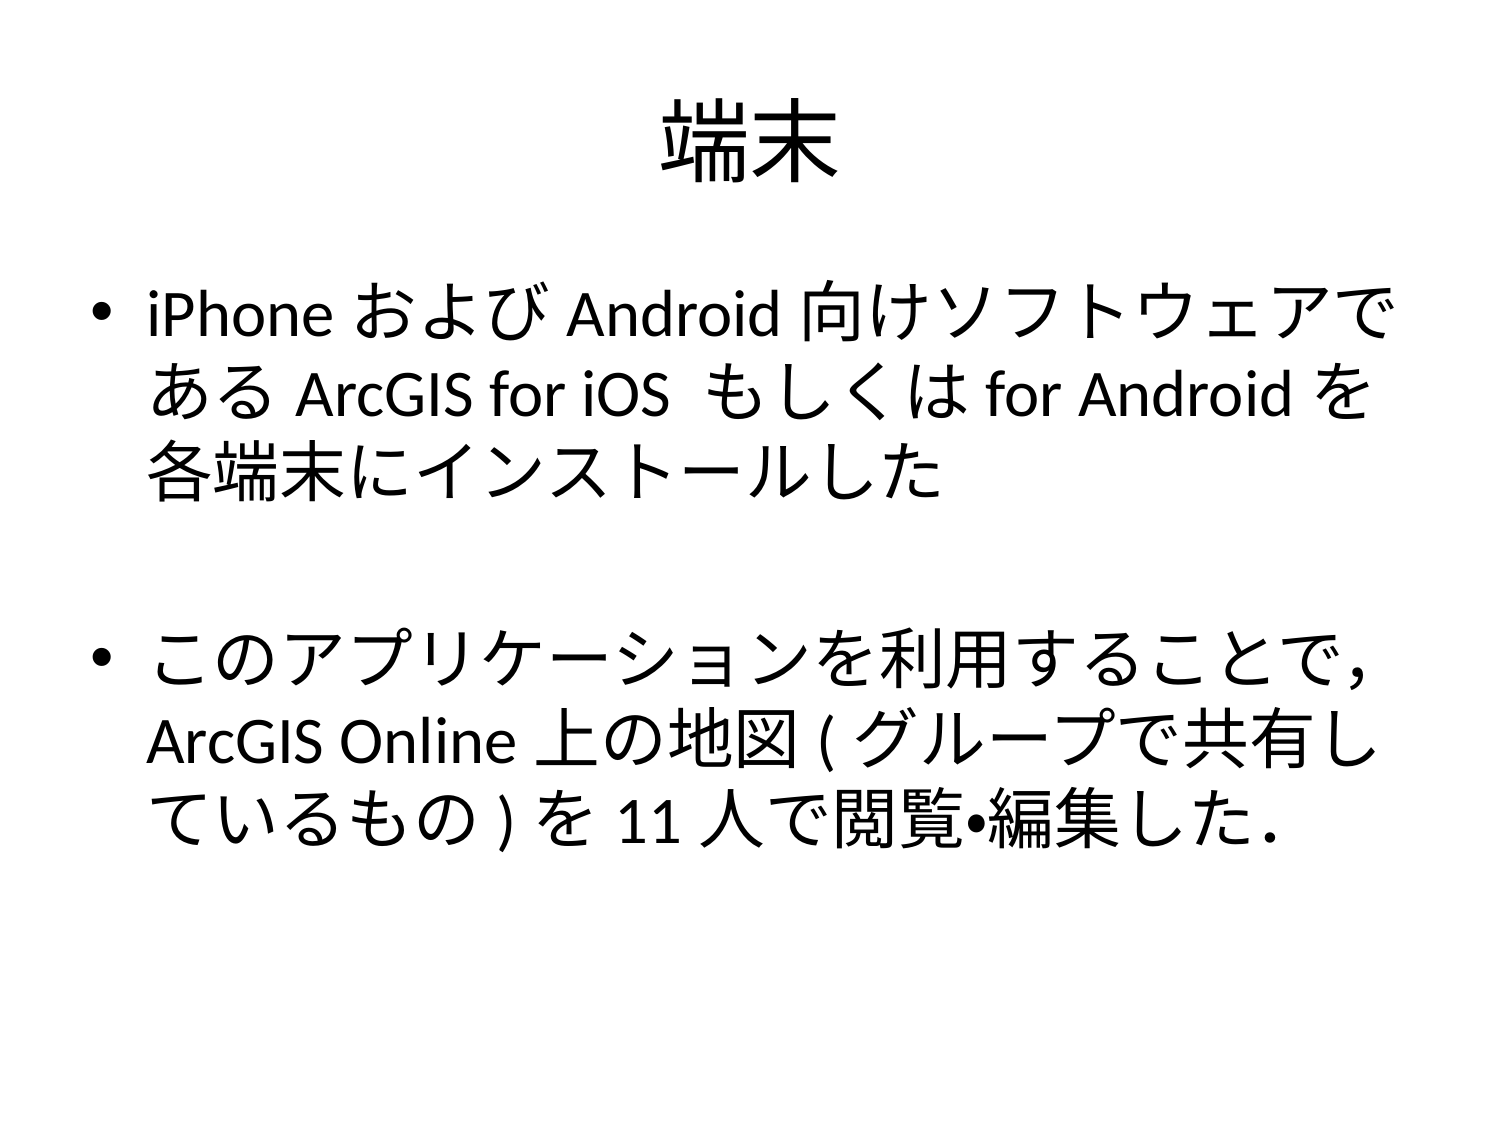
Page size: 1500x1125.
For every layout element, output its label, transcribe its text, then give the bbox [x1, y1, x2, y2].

list iPhoneおよびAndroid向けソフトウェアであるArcGIS for iOS もしくはfor Androidを各端末にインストールした このアプリケーションを利用することで，ArcGIS Online上の地図(グループで共有しているもの)を11人で閲覧・編集した． [75, 262, 1425, 1125]
title 端末 [75, 45, 1425, 233]
